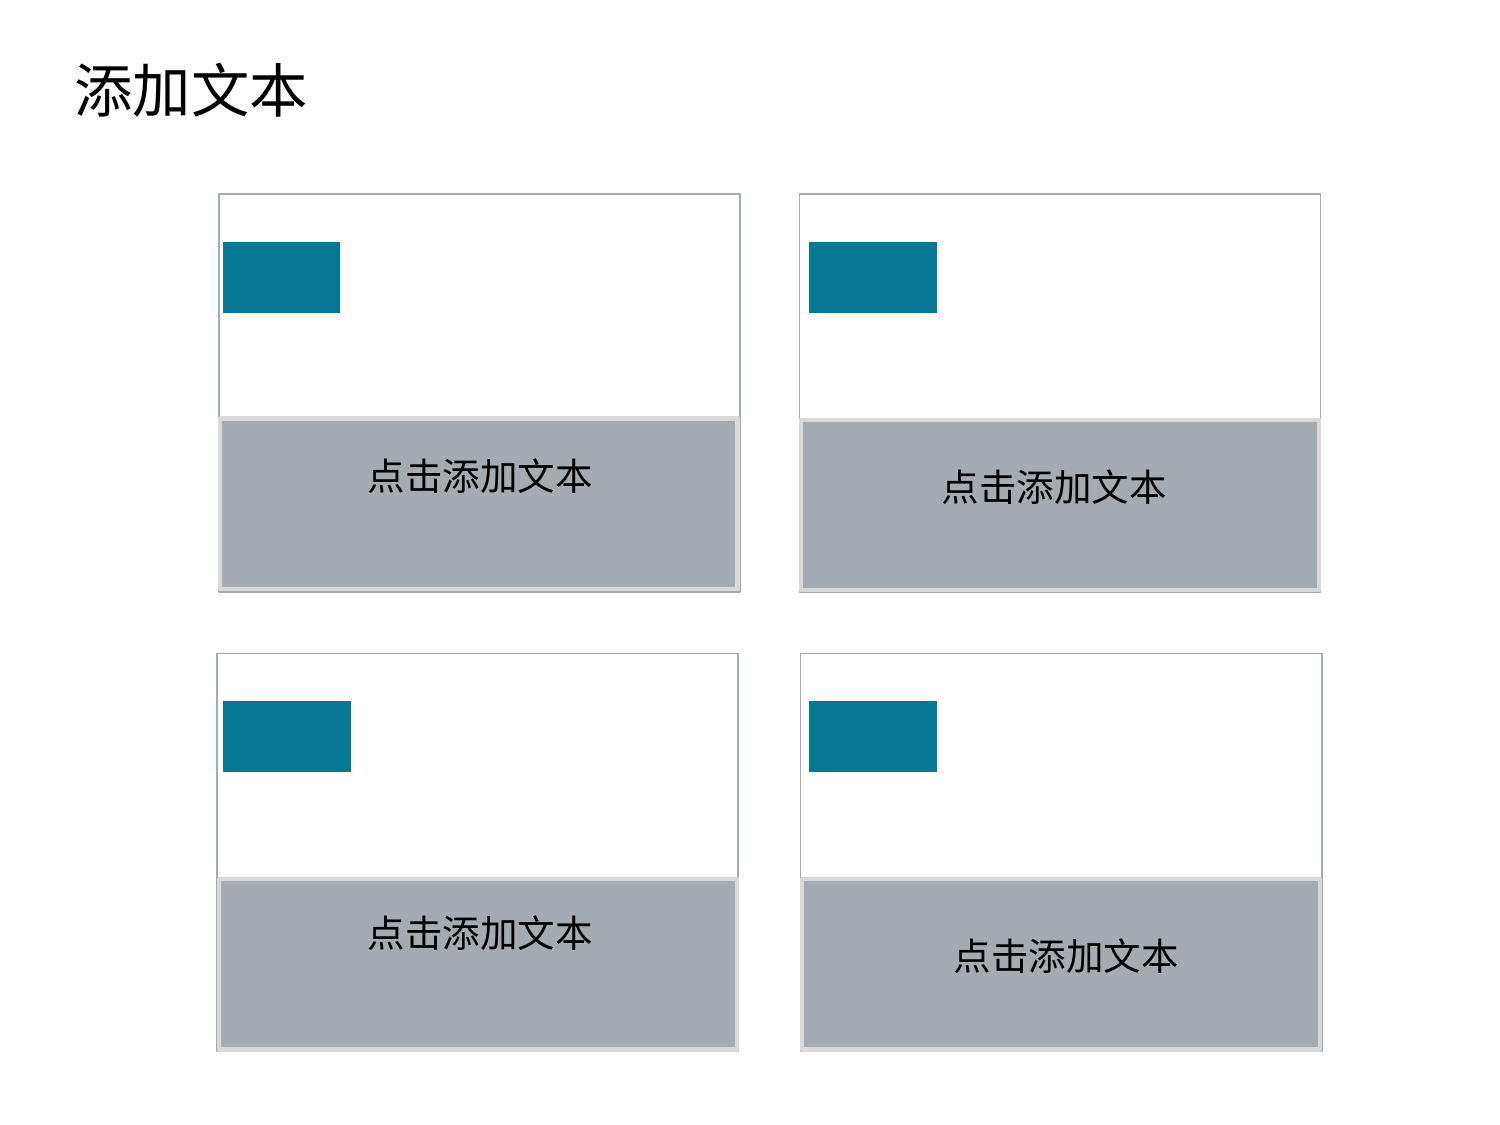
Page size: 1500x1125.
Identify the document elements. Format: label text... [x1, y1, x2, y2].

text_box [217, 192, 742, 594]
text_box [799, 418, 1321, 592]
text_box 点击添加文本 [938, 925, 1194, 986]
text_box [800, 877, 1322, 1052]
text_box 添加文本 [60, 46, 323, 132]
text_box [220, 239, 342, 315]
text_box [221, 699, 354, 774]
text_box [807, 699, 940, 774]
text_box [215, 651, 740, 1053]
text_box [807, 239, 940, 315]
text_box [218, 416, 740, 591]
text_box [797, 192, 1323, 594]
text_box 点击添加文本 [352, 445, 608, 505]
text_box [799, 651, 1324, 1053]
text_box 点击添加文本 [352, 902, 608, 963]
text_box [217, 877, 739, 1052]
text_box 点击添加文本 [927, 456, 1182, 517]
